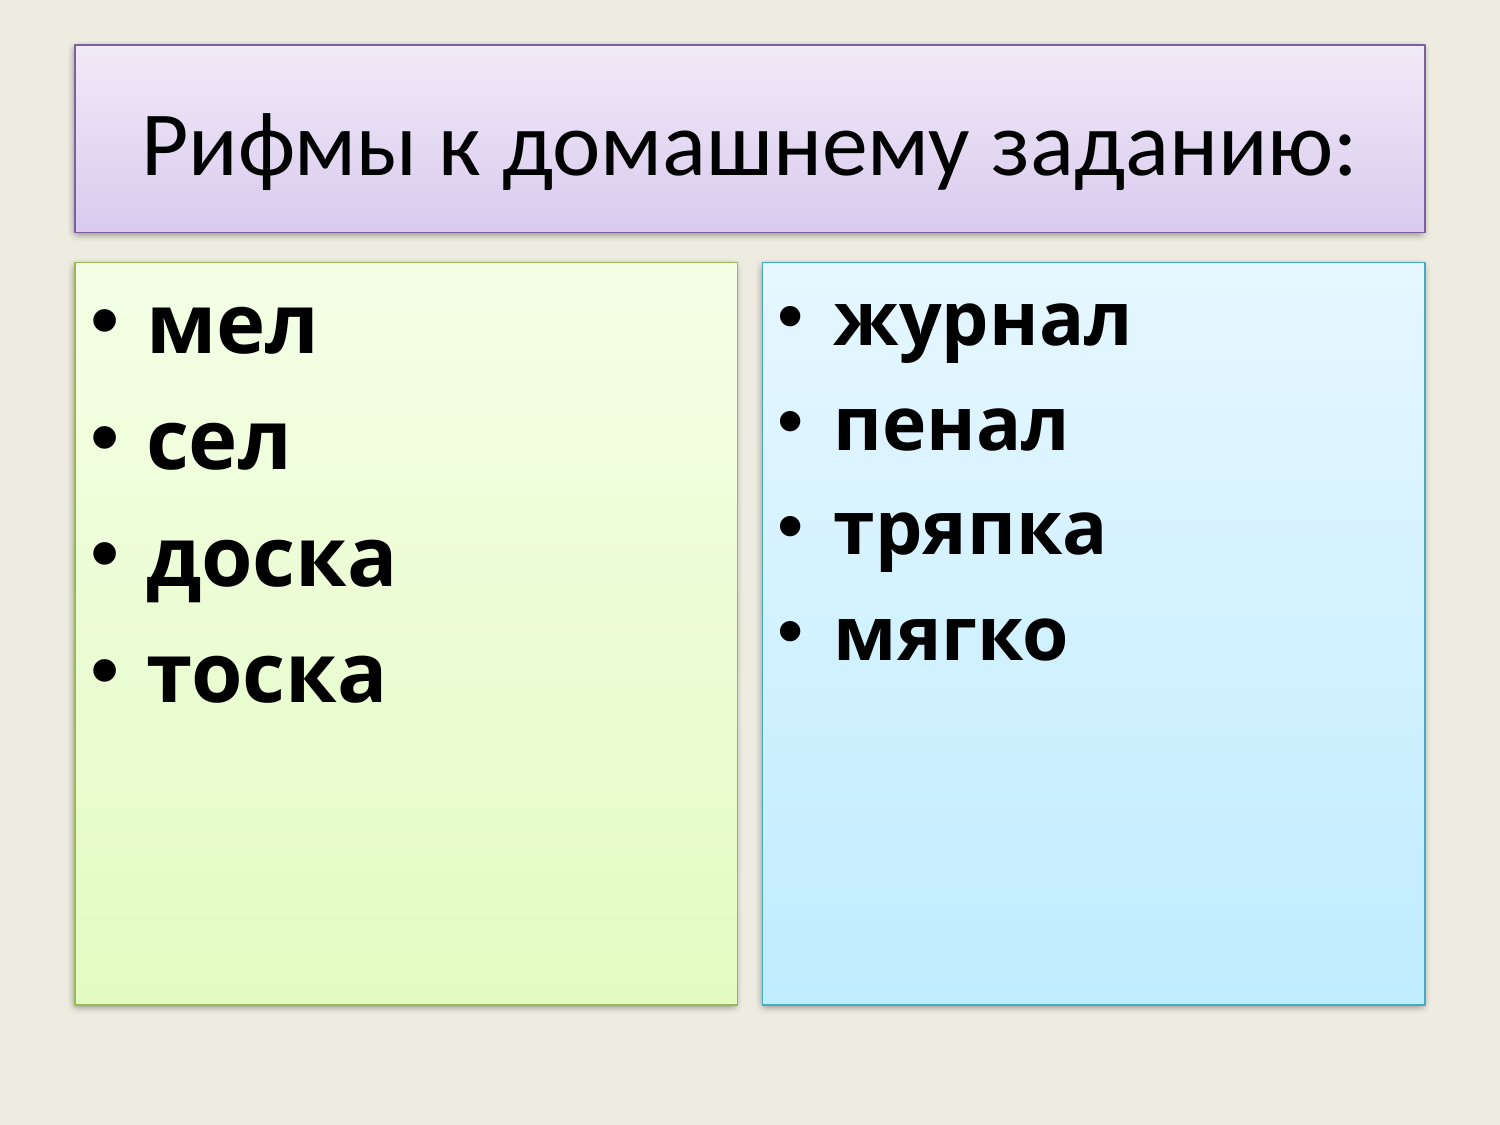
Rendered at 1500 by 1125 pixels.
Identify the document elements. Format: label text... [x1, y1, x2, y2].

title Рифмы к домашнему заданию: [74, 44, 1426, 233]
list журнал пенал тряпка мягко [762, 262, 1426, 1006]
list мел сел доска тоска [74, 262, 738, 1006]
